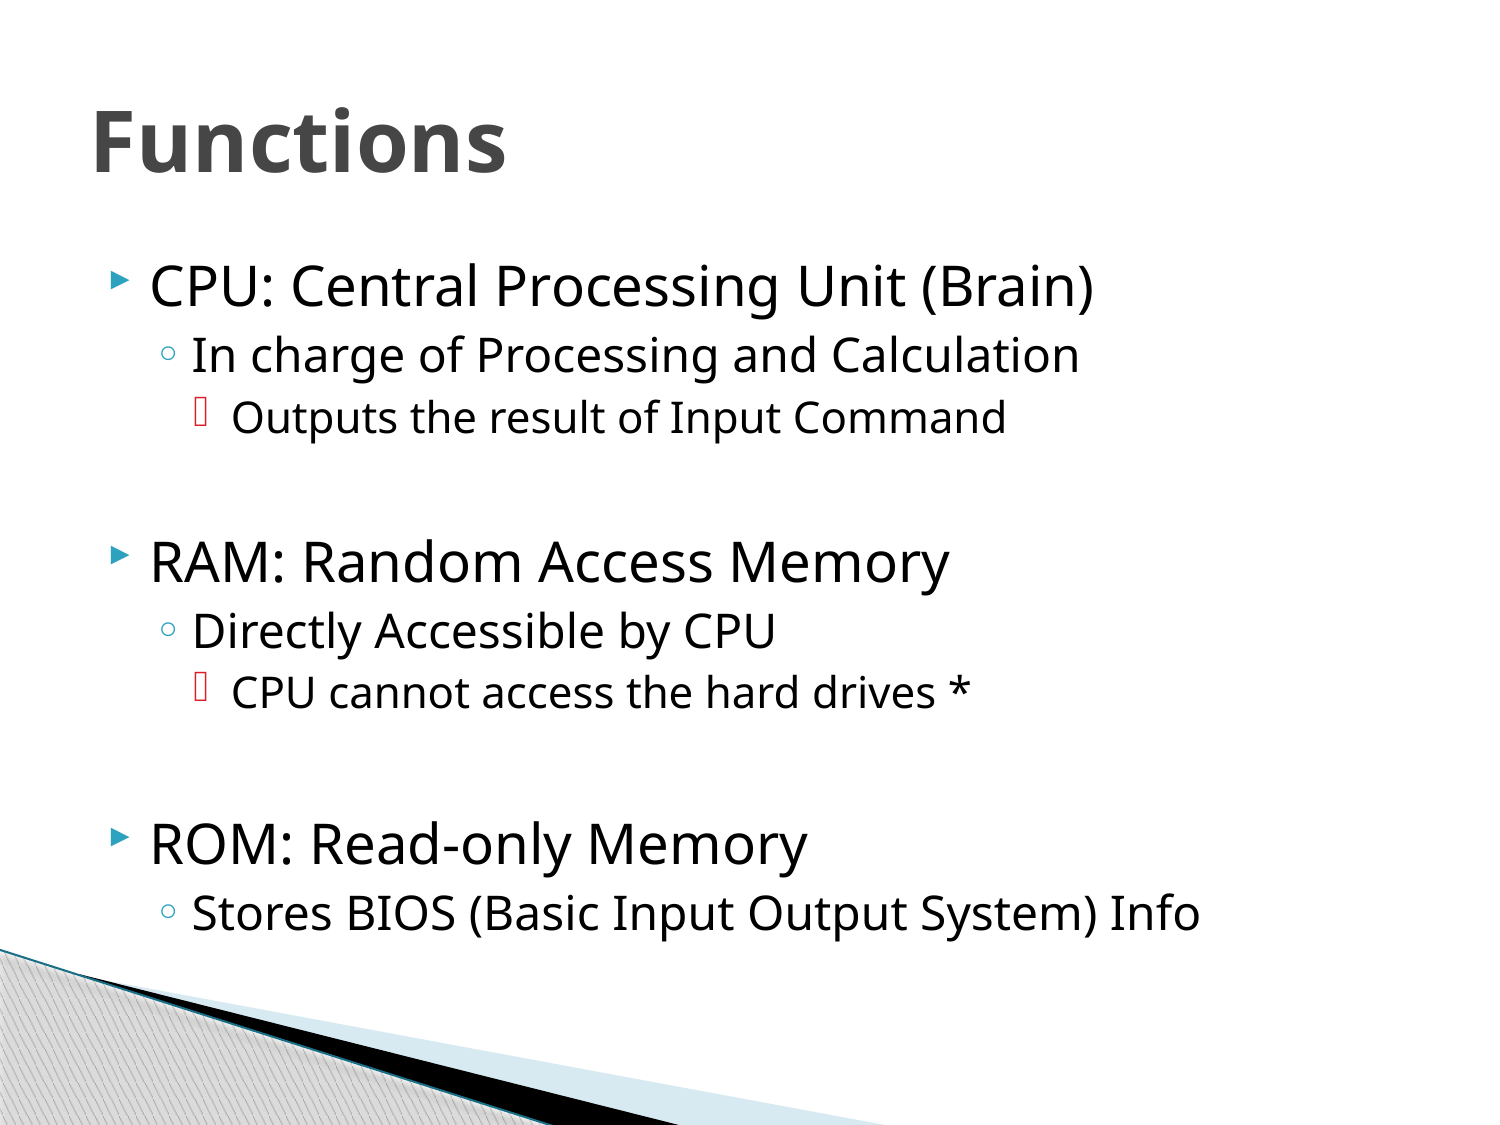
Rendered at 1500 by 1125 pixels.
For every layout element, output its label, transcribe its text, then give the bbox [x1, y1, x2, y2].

title Functions [75, 45, 1425, 233]
list CPU: Central Processing Unit (Brain) In charge of Processing and Calculation Outputs the result of Input Command RAM: Random Access Memory Directly Accessible by CPU CPU cannot access the hard drives * ROM: Read-only Memory Stores BIOS (Basic Input Output System) Info [75, 243, 1425, 986]
